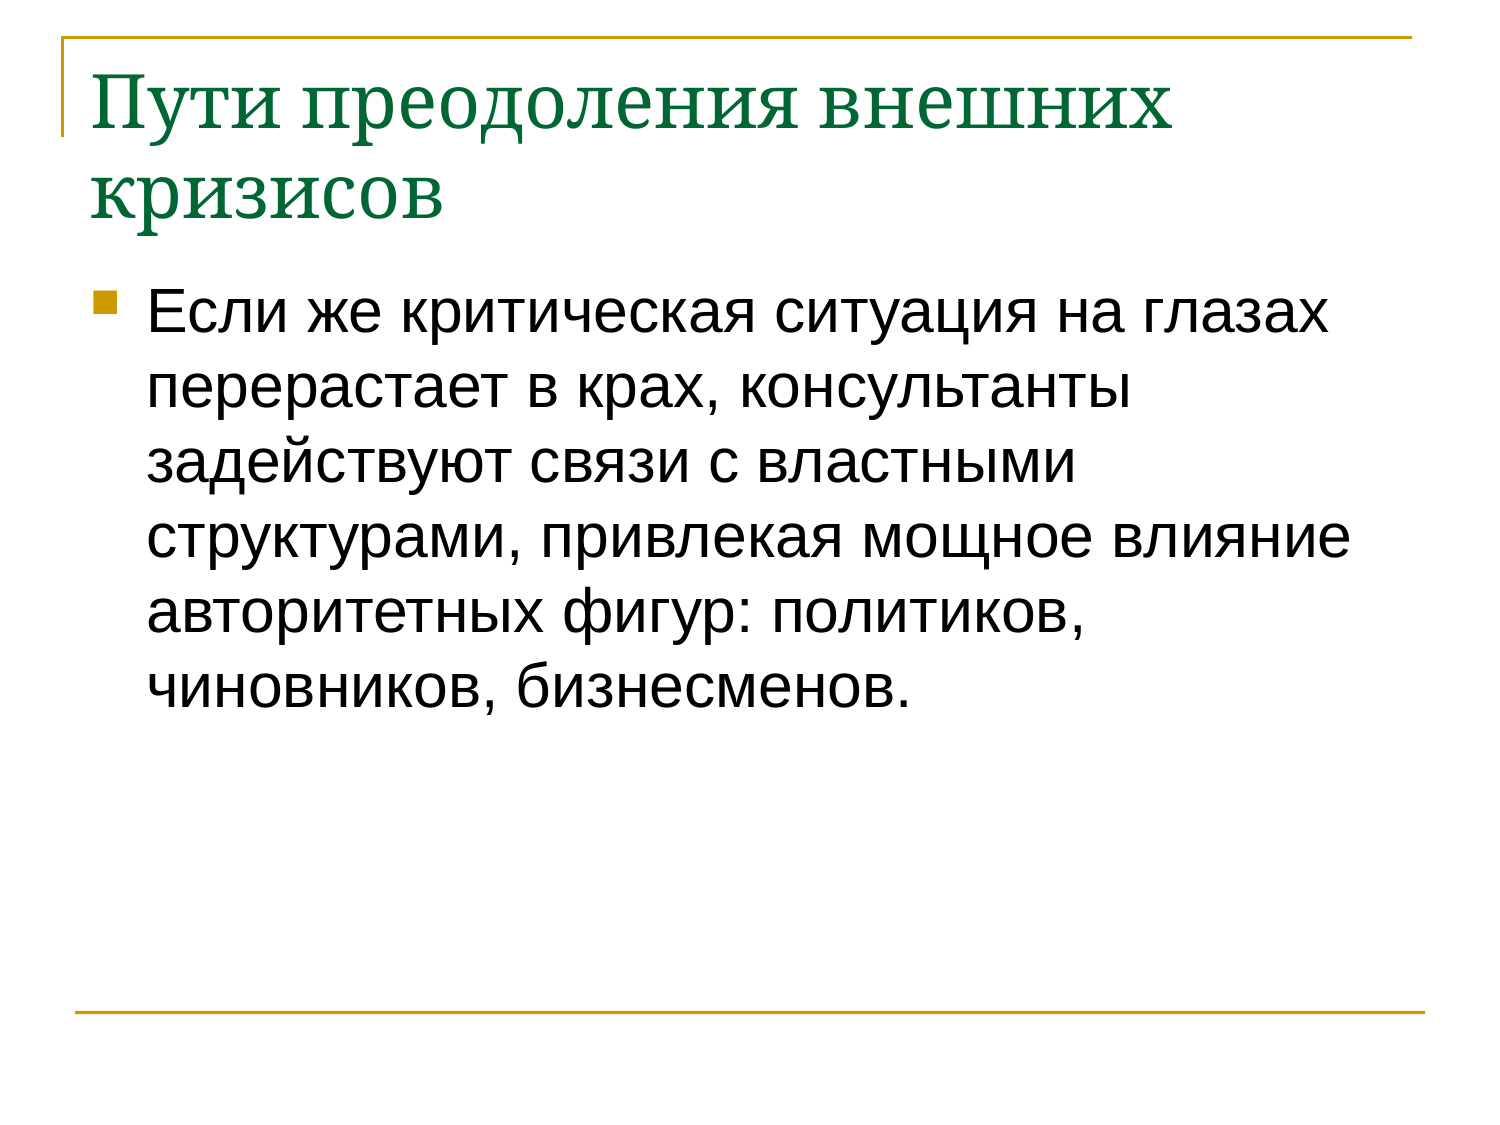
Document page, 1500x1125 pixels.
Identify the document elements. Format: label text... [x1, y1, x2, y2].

title Пути преодоления внешних кризисов [74, 45, 1426, 233]
list Если же критическая ситуация на глазах перерастает в крах, консультанты задействуют связи с властными структурами, привлекая мощное влияние авторитетных фигур: политиков, чиновников, бизнесменов. [74, 262, 1426, 1006]
